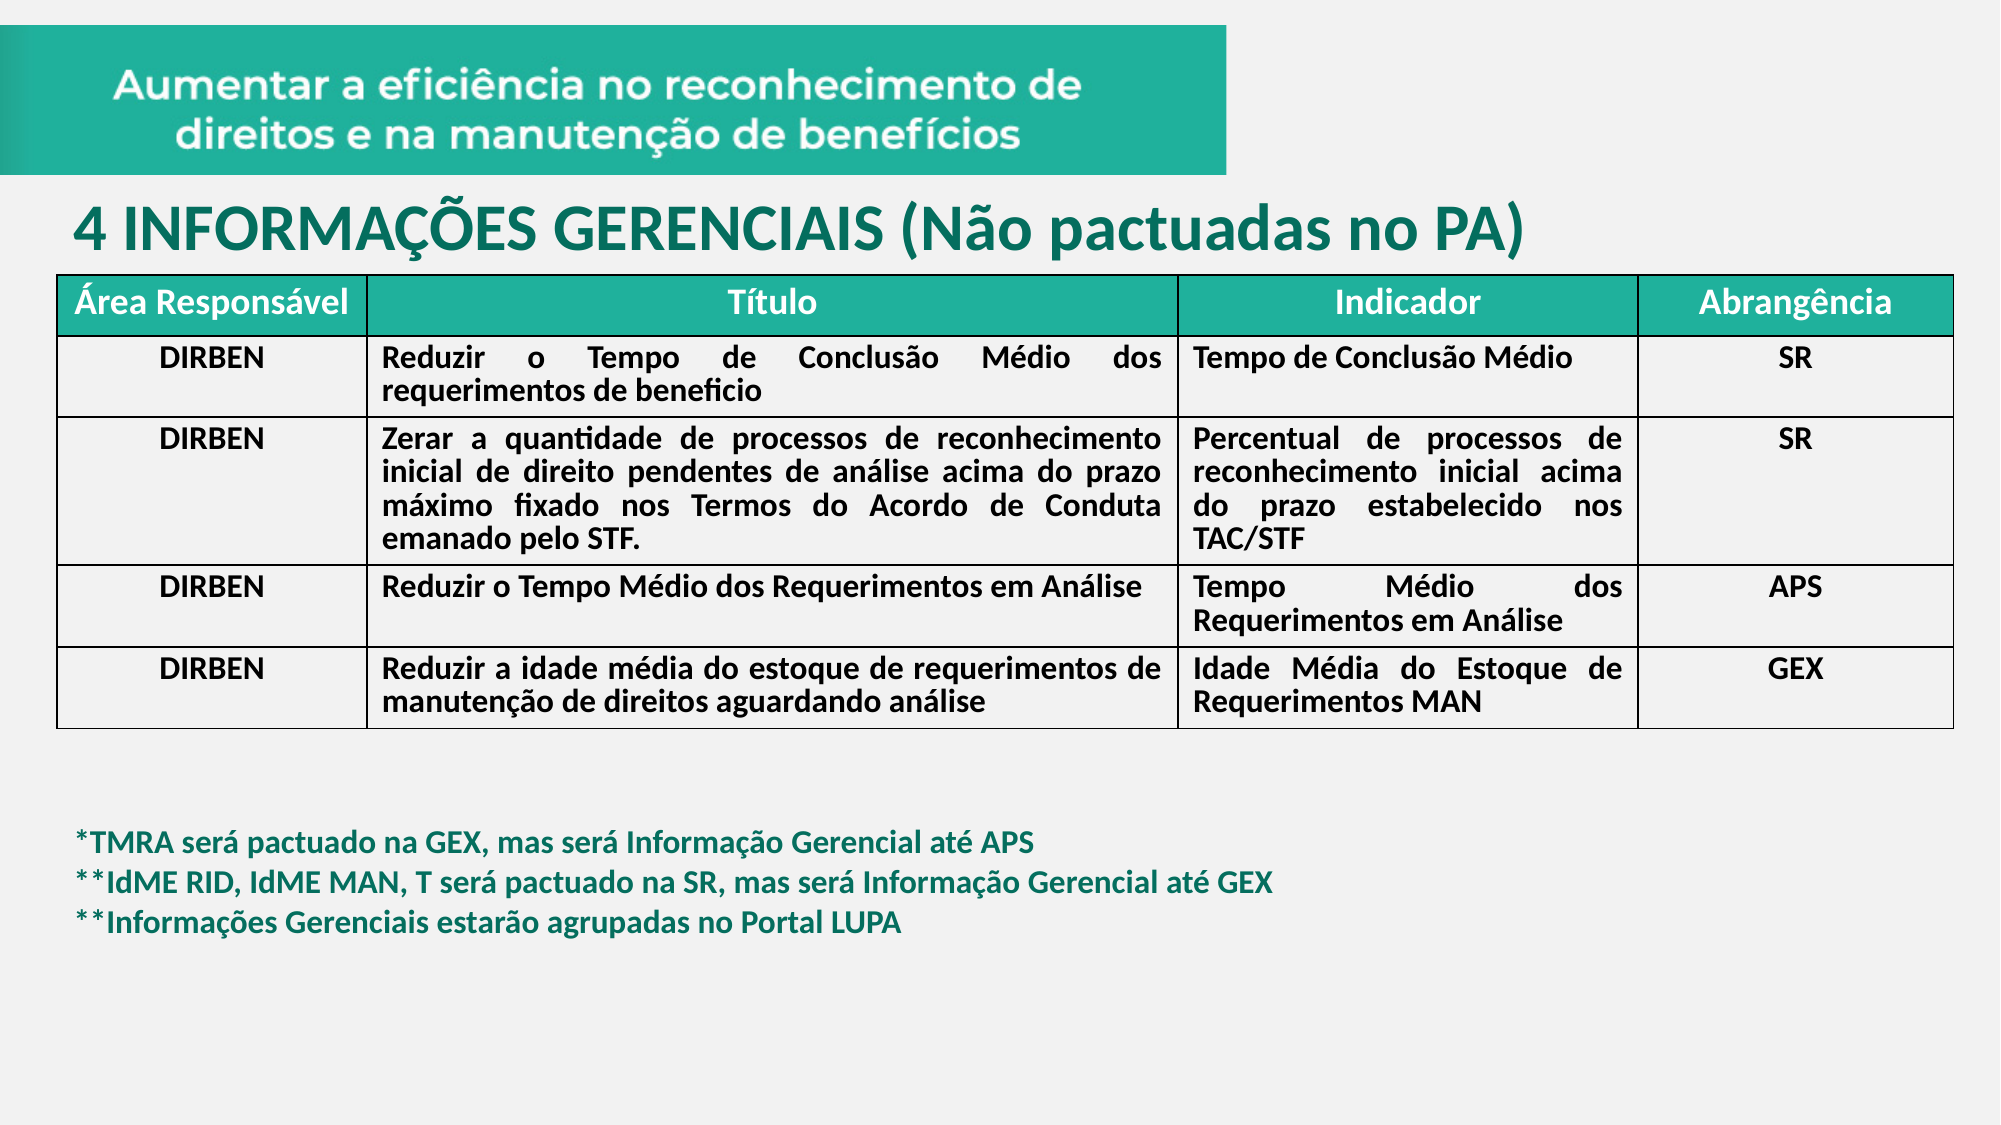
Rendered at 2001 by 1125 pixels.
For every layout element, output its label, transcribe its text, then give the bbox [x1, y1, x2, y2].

table_cell DIRBEN [58, 566, 366, 646]
table_cell GEX [1639, 648, 1953, 728]
table_cell DIRBEN [58, 648, 366, 728]
table_cell Reduzir o Tempo Médio dos Requerimentos em Análise [368, 566, 1177, 646]
picture [0, 25, 1227, 175]
table_header Indicador [1179, 276, 1637, 335]
table_cell Reduzir a idade média do estoque de requerimentos de manutenção de direitos aguardando análise [368, 648, 1177, 728]
table_cell Zerar a quantidade de processos de reconhecimento inicial de direito pendentes de análise acima do prazo máximo fixado nos Termos do Acordo de Conduta emanado pelo STF. [368, 418, 1177, 564]
table_header Título [368, 276, 1177, 335]
table_header Área Responsável [58, 276, 366, 335]
table_cell APS [1639, 566, 1953, 646]
table_header Abrangência [1639, 276, 1953, 335]
table_cell Idade Média do Estoque de Requerimentos MAN [1179, 648, 1637, 728]
table_cell SR [1639, 418, 1953, 564]
table_cell DIRBEN [58, 337, 366, 416]
text_box 4 INFORMAÇÕES GERENCIAIS (Não pactuadas no PA) [58, 176, 1809, 271]
table_cell Percentual de processos de reconhecimento inicial acima do prazo estabelecido nos TAC/STF [1179, 418, 1637, 564]
table_cell Reduzir o Tempo de Conclusão Médio dos requerimentos de beneficio [368, 337, 1177, 416]
table_cell Tempo de Conclusão Médio [1179, 337, 1637, 416]
table_cell Tempo Médio dos Requerimentos em Análise [1179, 566, 1637, 646]
text_box *TMRA será pactuado na GEX, mas será Informação Gerencial até APS **IdME RID, IdME MAN, T será pactuado na SR, mas será Informação Gerencial até GEX **Informações Gerenciais estarão agrupadas no Portal LUPA [58, 812, 1955, 948]
table_cell DIRBEN [58, 418, 366, 564]
table_cell SR [1639, 337, 1953, 416]
